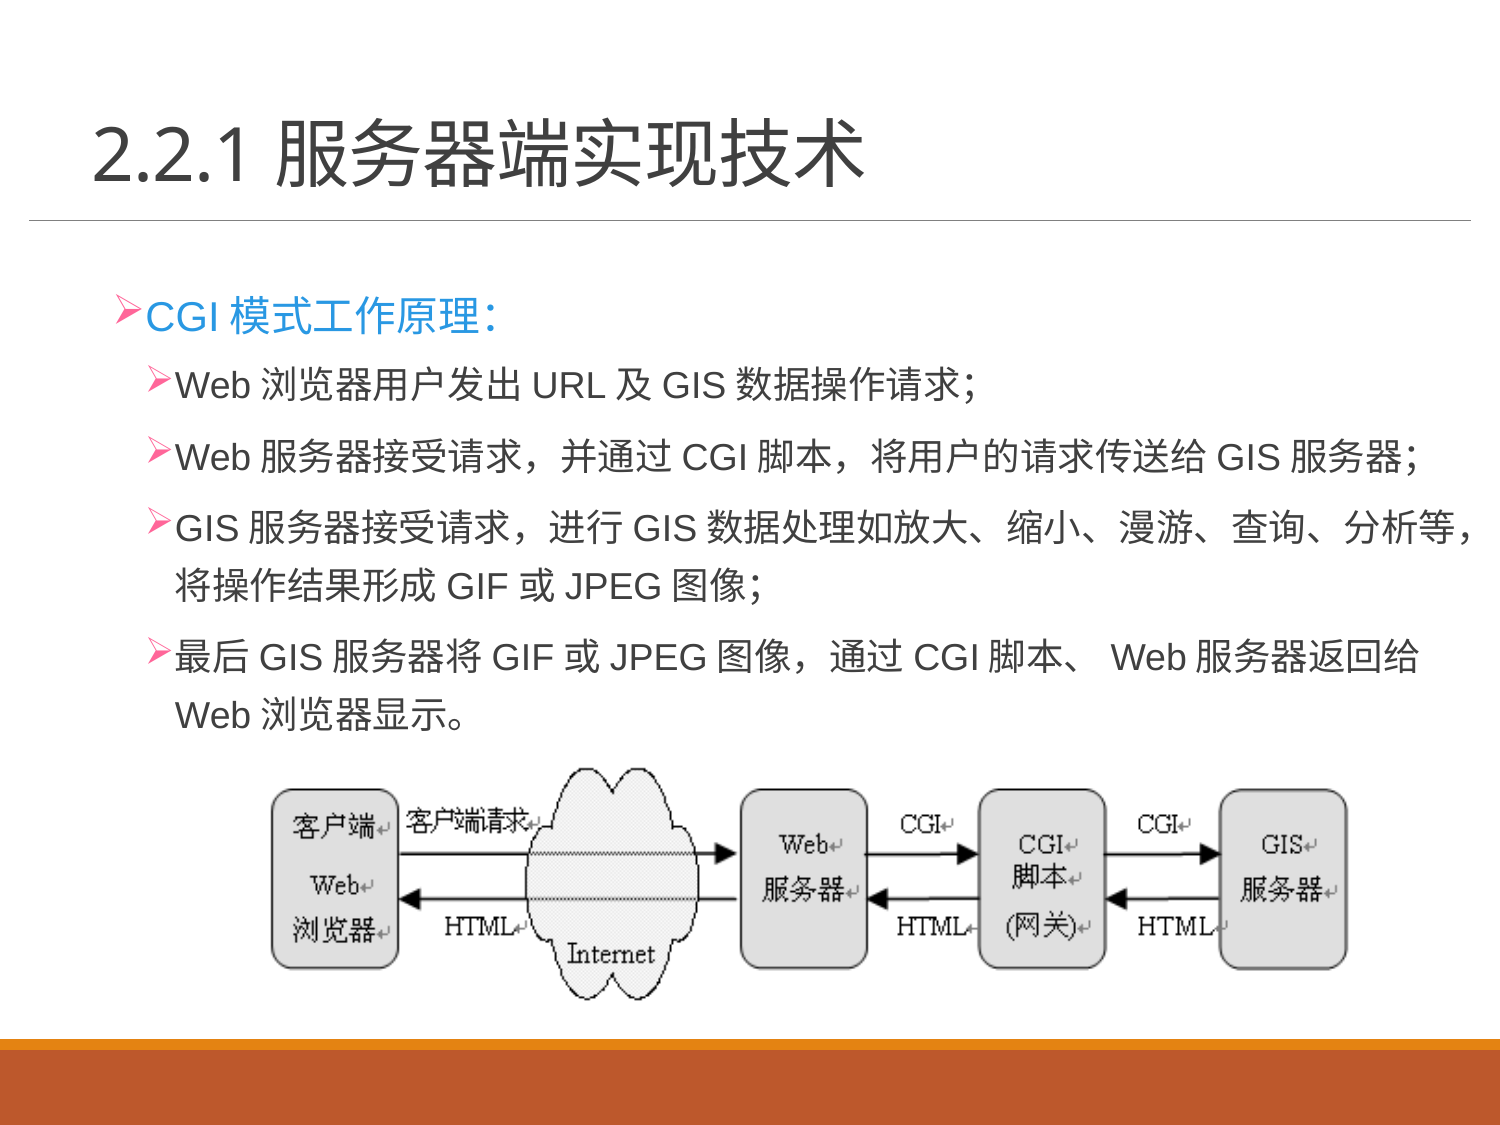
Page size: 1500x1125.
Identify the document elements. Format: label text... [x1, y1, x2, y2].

title 2.2.1服务器端实现技术 [76, 17, 1427, 205]
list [253, 762, 1367, 1008]
list CGI模式工作原理： Web浏览器用户发出URL及GIS数据操作请求； Web服务器接受请求，并通过CGI脚本，将用户的请求传送给GIS服务器； GIS服务器接受请求，进行GIS数据处理如放大、缩小、漫游、查询、分析等，将操作结果形成GIF或JPEG图像； 最后GIS服务器将GIF或JPEG图像，通过CGI脚本、Web服务器返回给Web浏览器显示。 [112, 267, 1459, 1071]
